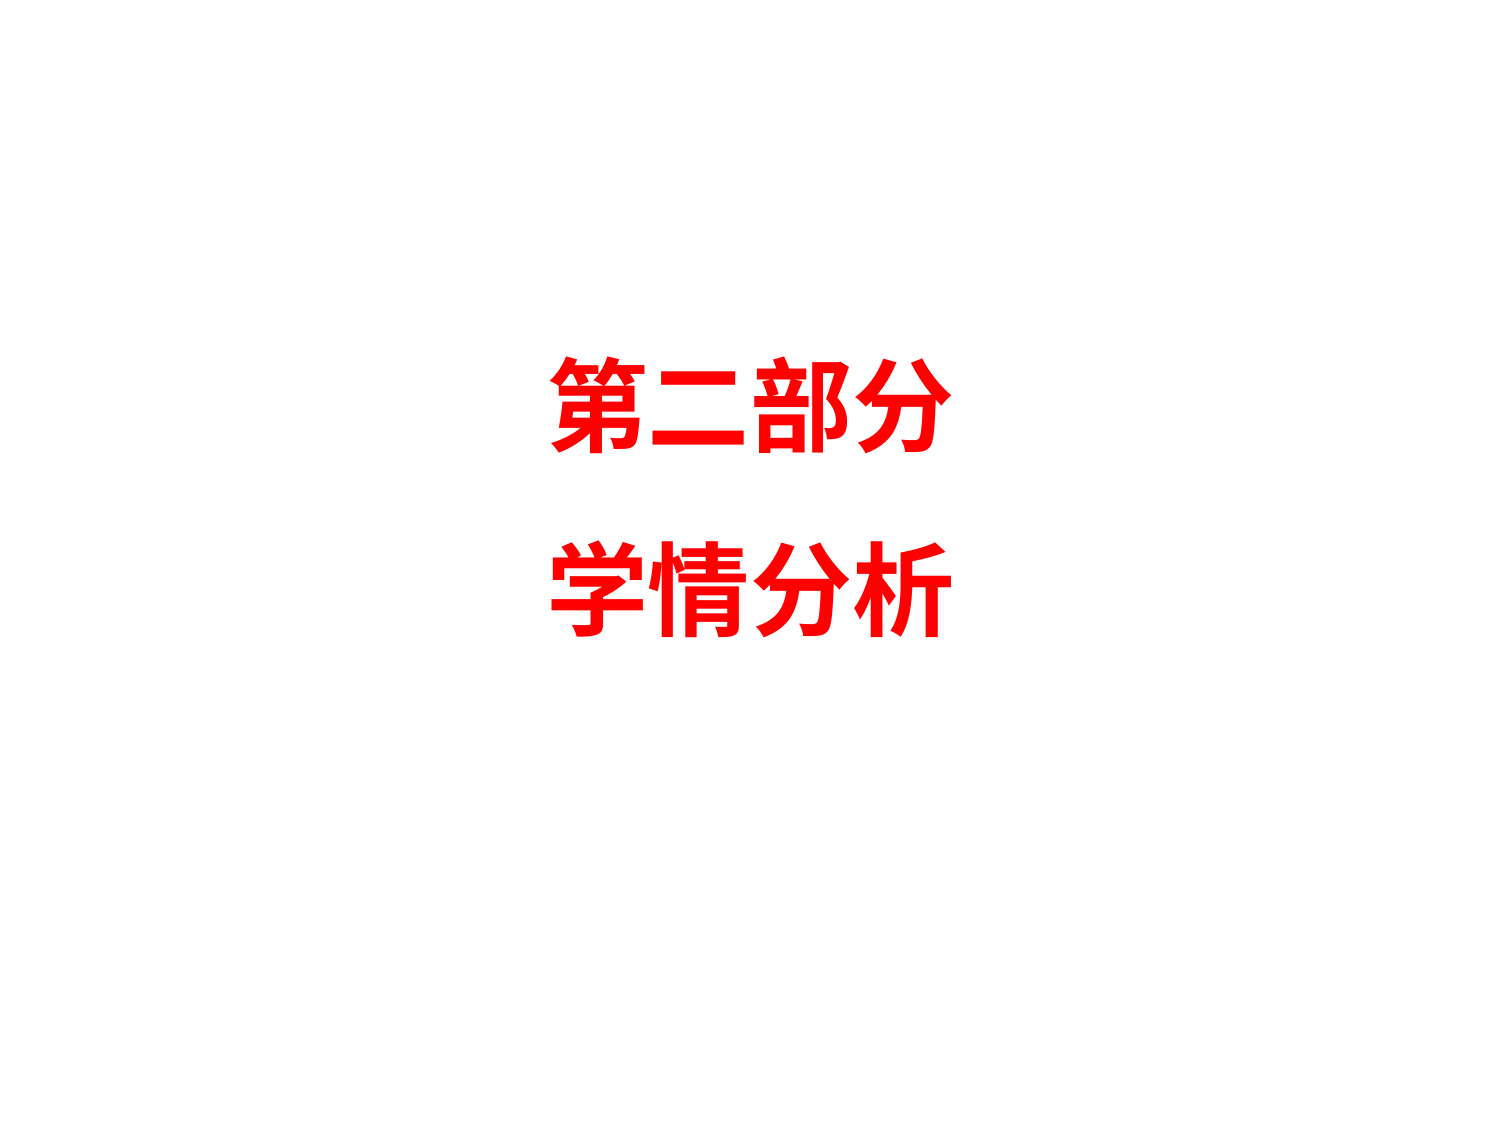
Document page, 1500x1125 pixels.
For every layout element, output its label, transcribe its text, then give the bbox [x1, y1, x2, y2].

title 第二部分 学情分析 [0, 199, 1500, 731]
